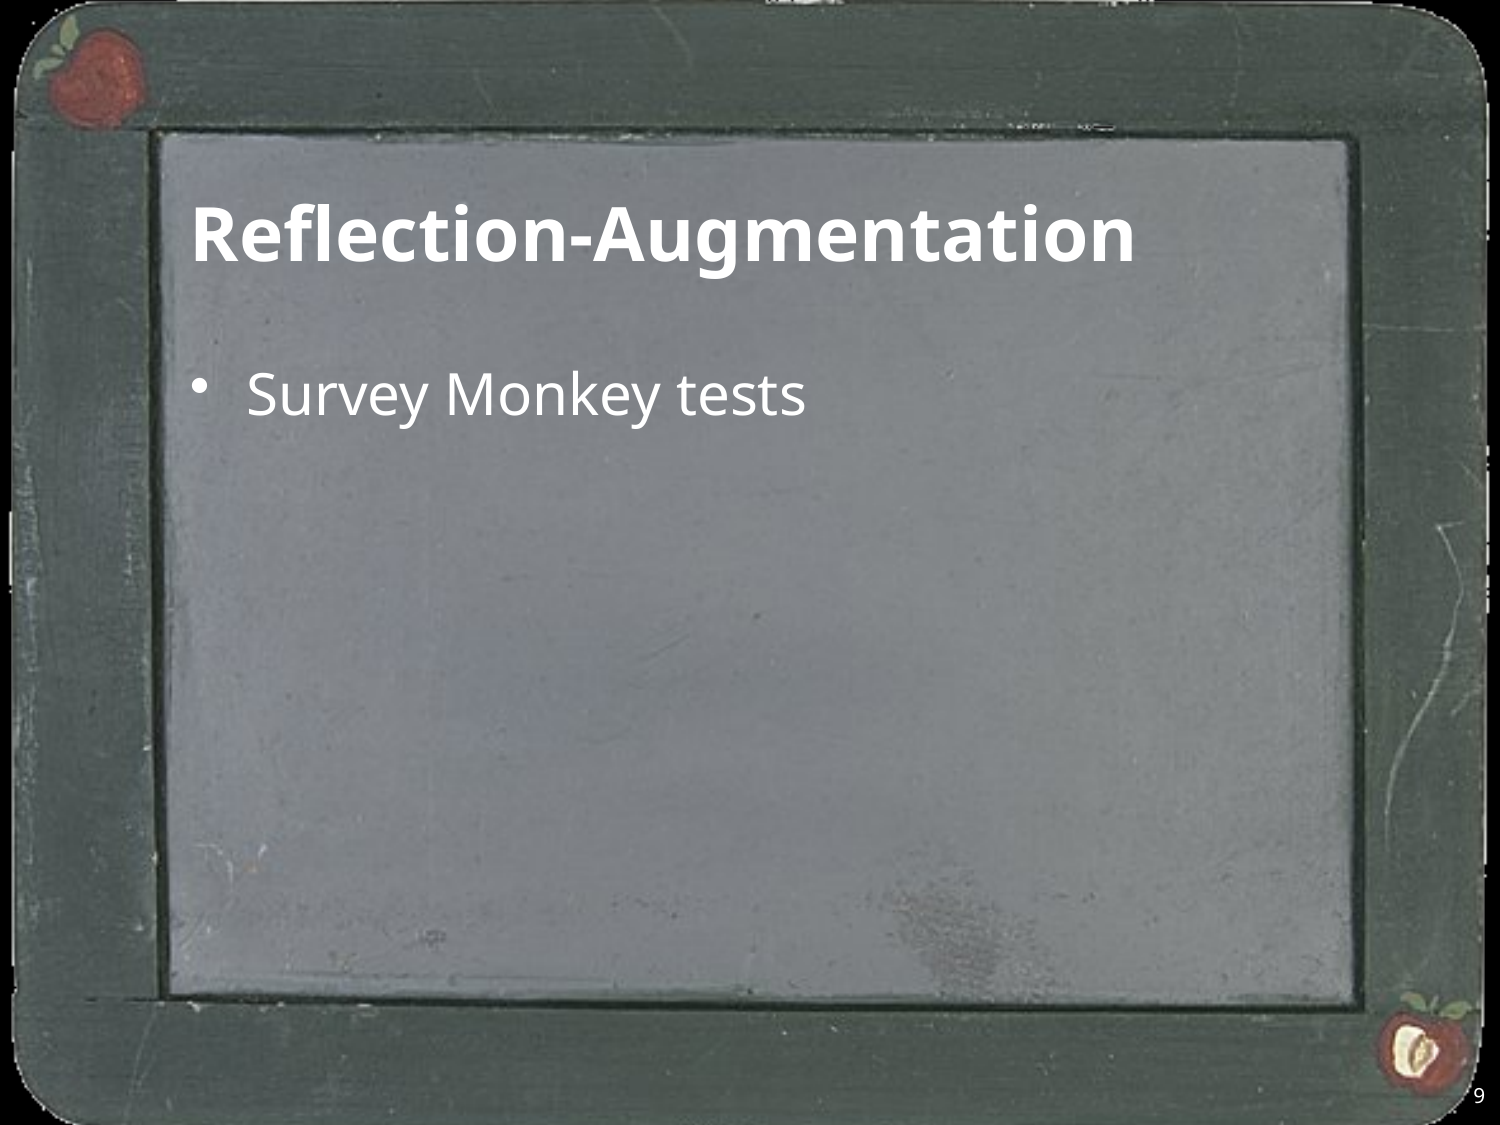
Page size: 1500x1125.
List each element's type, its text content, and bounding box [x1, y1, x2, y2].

slide_number 9 [1249, 1074, 1500, 1125]
list Survey Monkey tests [174, 349, 1338, 976]
picture [0, 0, 1500, 1125]
title Reflection-Augmentation [174, 137, 1338, 326]
